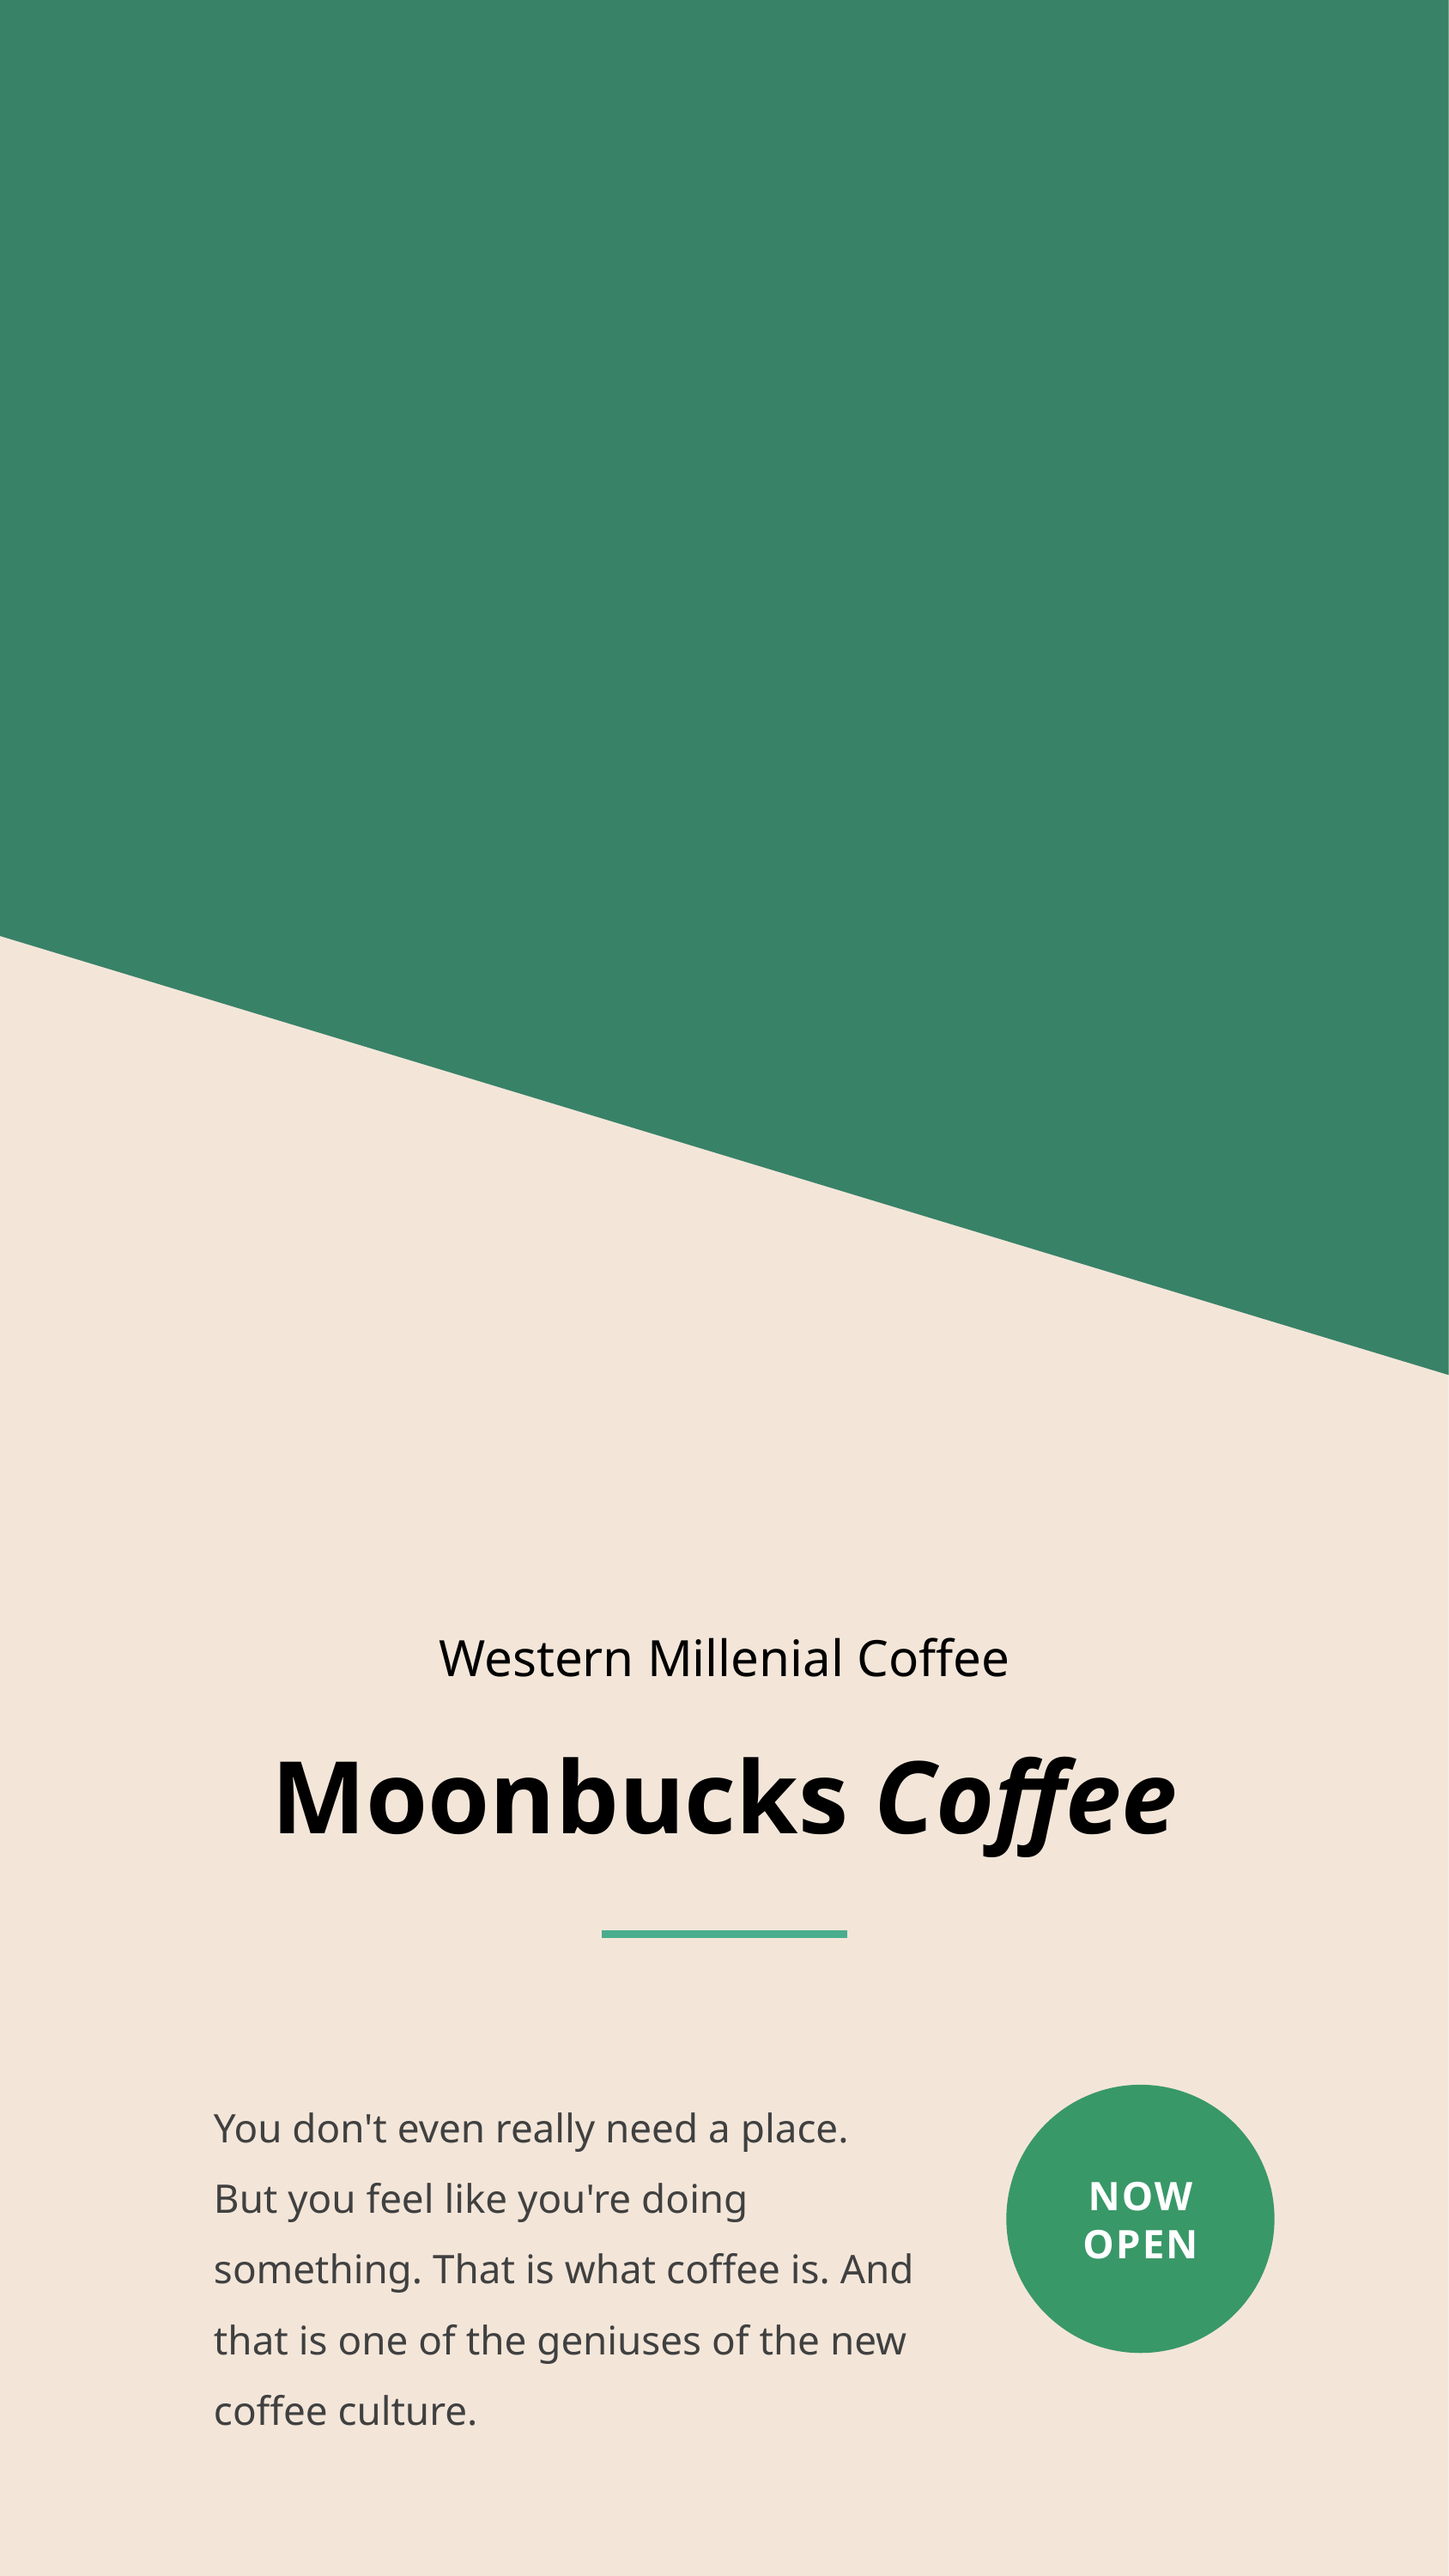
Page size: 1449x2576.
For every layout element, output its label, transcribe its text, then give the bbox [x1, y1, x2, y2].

text_box Western Millenial Coffee [426, 1619, 1022, 1693]
text_box NOW OPEN [1005, 2083, 1276, 2354]
text_box Moonbucks Coffee [258, 1727, 1191, 1860]
picture [244, 210, 1205, 1503]
text_box You don't even really need a place. But you feel like you're doing something. That is what coffee is. And that is one of the geniuses of the new coffee culture. [201, 2073, 971, 2440]
